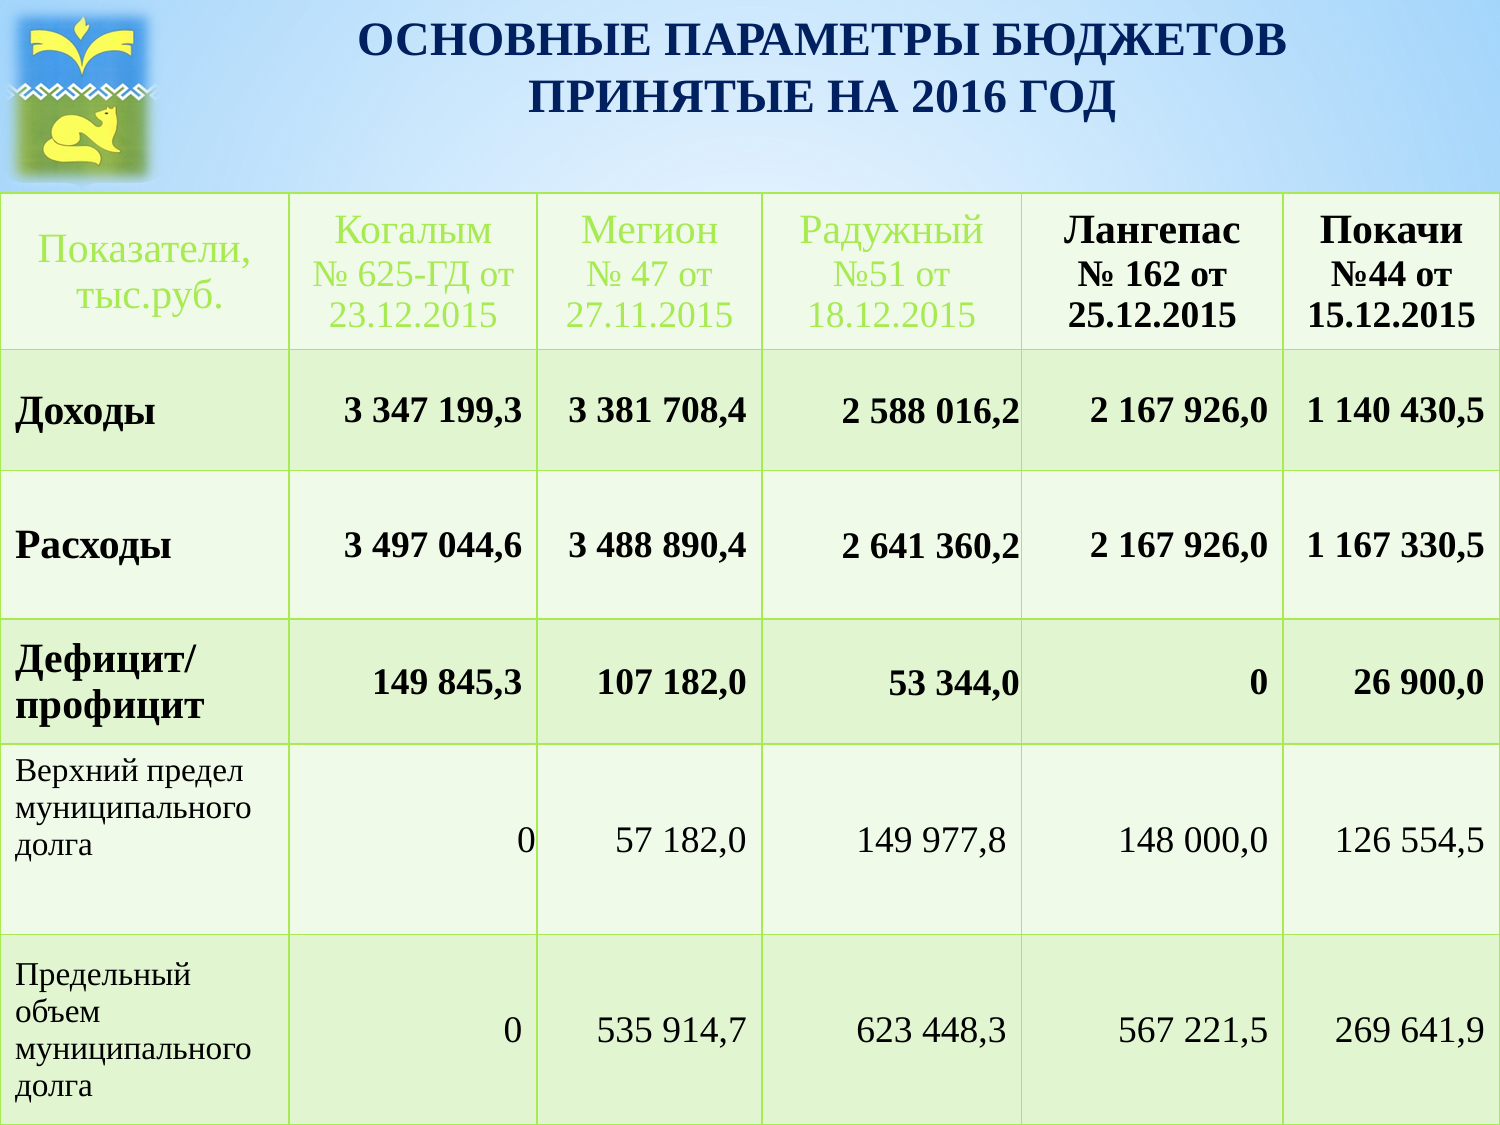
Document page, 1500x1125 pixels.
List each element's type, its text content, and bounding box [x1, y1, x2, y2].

table_cell 567 221,5 [1022, 935, 1282, 1124]
table_cell 3 381 708,4 [538, 350, 761, 470]
table_cell 126 554,5 [1284, 745, 1499, 934]
table_cell 2 641 360,2 [763, 471, 1021, 618]
table_cell 107 182,0 [538, 620, 761, 743]
table_cell 623 448,3 [763, 935, 1021, 1124]
table_cell 2 167 926,0 [1022, 471, 1282, 618]
table_cell Дефицит/ профицит [1, 620, 288, 743]
table_cell 149 845,3 [290, 620, 536, 743]
table_cell Доходы [1, 350, 288, 470]
table_cell 0 [290, 935, 536, 1124]
table_cell Верхний предел муниципального долга [1, 745, 288, 934]
table_cell 0 [290, 745, 536, 934]
table_cell 1 140 430,5 [1284, 350, 1499, 470]
table_header Показатели, тыс.руб. [1, 194, 288, 349]
table_cell 57 182,0 [538, 745, 761, 934]
table_header Когалым № 625-ГД от 23.12.2015 [290, 194, 536, 349]
table_cell 2 588 016,2 [763, 350, 1021, 470]
table_header Мегион № 47 от 27.11.2015 [538, 194, 761, 349]
table_cell 2 167 926,0 [1022, 350, 1282, 470]
table_cell Расходы [1, 471, 288, 618]
table_cell 148 000,0 [1022, 745, 1282, 934]
table_cell 53 344,0 [763, 620, 1021, 743]
table_cell 3 347 199,3 [290, 350, 536, 470]
picture [0, 0, 165, 194]
table_cell Предельный объем муниципального долга [1, 935, 288, 1124]
text_box ОСНОВНЫЕ ПАРАМЕТРЫ БЮДЖЕТОВ ПРИНЯТЫЕ НА 2016 ГОД [166, 0, 1483, 130]
table_header Радужный №51 от 18.12.2015 [763, 194, 1021, 349]
table_cell 26 900,0 [1284, 620, 1499, 743]
table_cell 269 641,9 [1284, 935, 1499, 1124]
table_cell 3 497 044,6 [290, 471, 536, 618]
table_cell 1 167 330,5 [1284, 471, 1499, 618]
table_header Лангепас № 162 от 25.12.2015 [1022, 194, 1282, 349]
table_cell 3 488 890,4 [538, 471, 761, 618]
table_cell 535 914,7 [538, 935, 761, 1124]
table_cell 0 [1022, 620, 1282, 743]
table_header Покачи №44 от 15.12.2015 [1284, 194, 1499, 349]
table_cell 149 977,8 [763, 745, 1021, 934]
